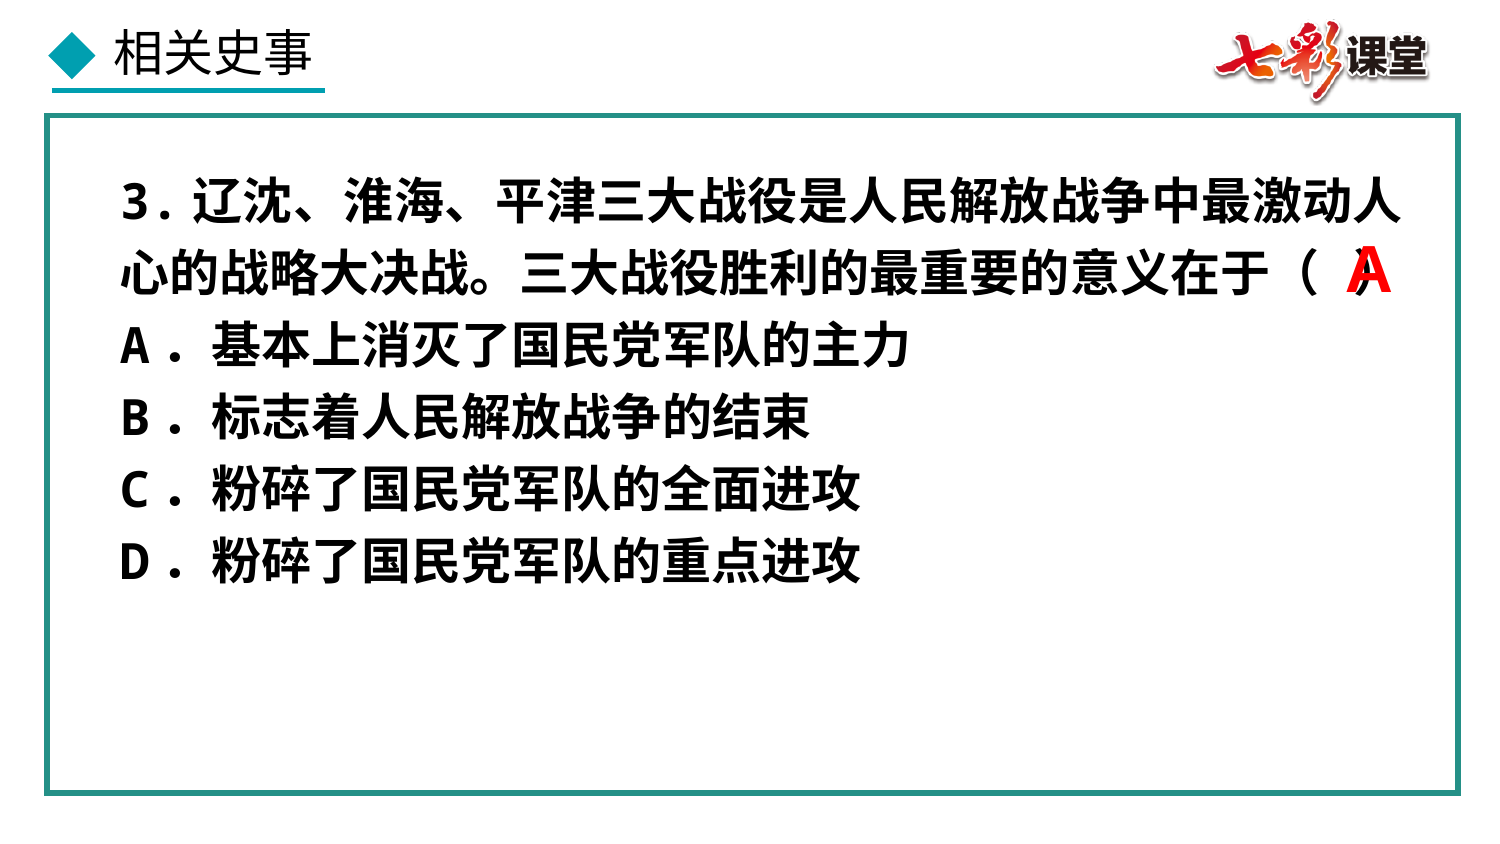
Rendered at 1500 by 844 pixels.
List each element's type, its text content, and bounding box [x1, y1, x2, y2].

text_box A [1296, 220, 1442, 341]
text_box 3.辽沈、淮海、平津三大战役是人民解放战争中最激动人心的战略大决战。三大战役胜利的最重要的意义在于（ ） A．基本上消灭了国民党军队的主力 B．标志着人民解放战争的结束 C．粉碎了国民党军队的全面进攻 D．粉碎了国民党军队的重点进攻 [108, 151, 1415, 667]
picture [1210, 15, 1434, 106]
